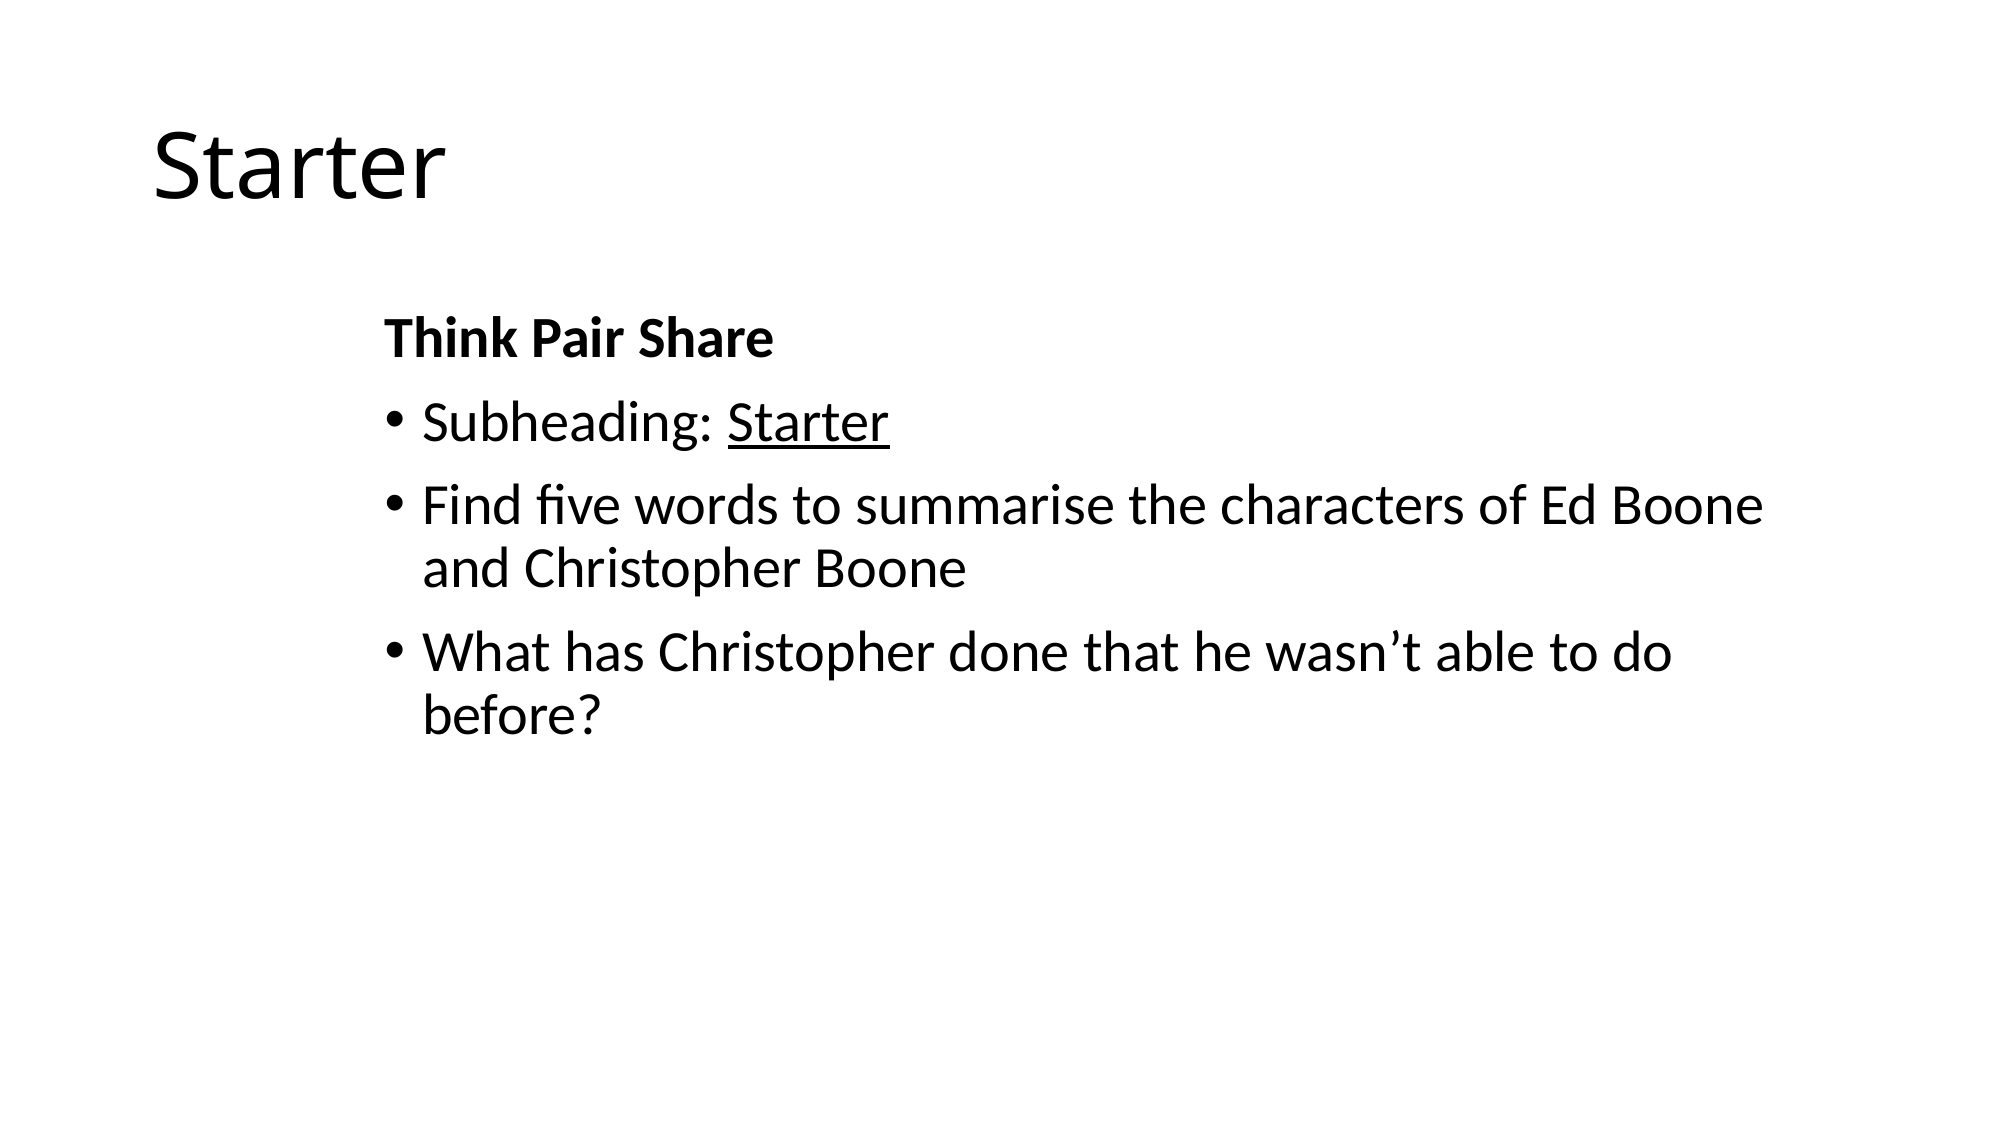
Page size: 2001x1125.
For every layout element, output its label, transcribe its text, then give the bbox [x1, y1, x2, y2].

title Starter [137, 59, 1863, 278]
list Think Pair Share Subheading: Starter Find five words to summarise the characters of Ed Boone and Christopher Boone What has Christopher done that he wasn’t able to do before? [369, 299, 1863, 1014]
